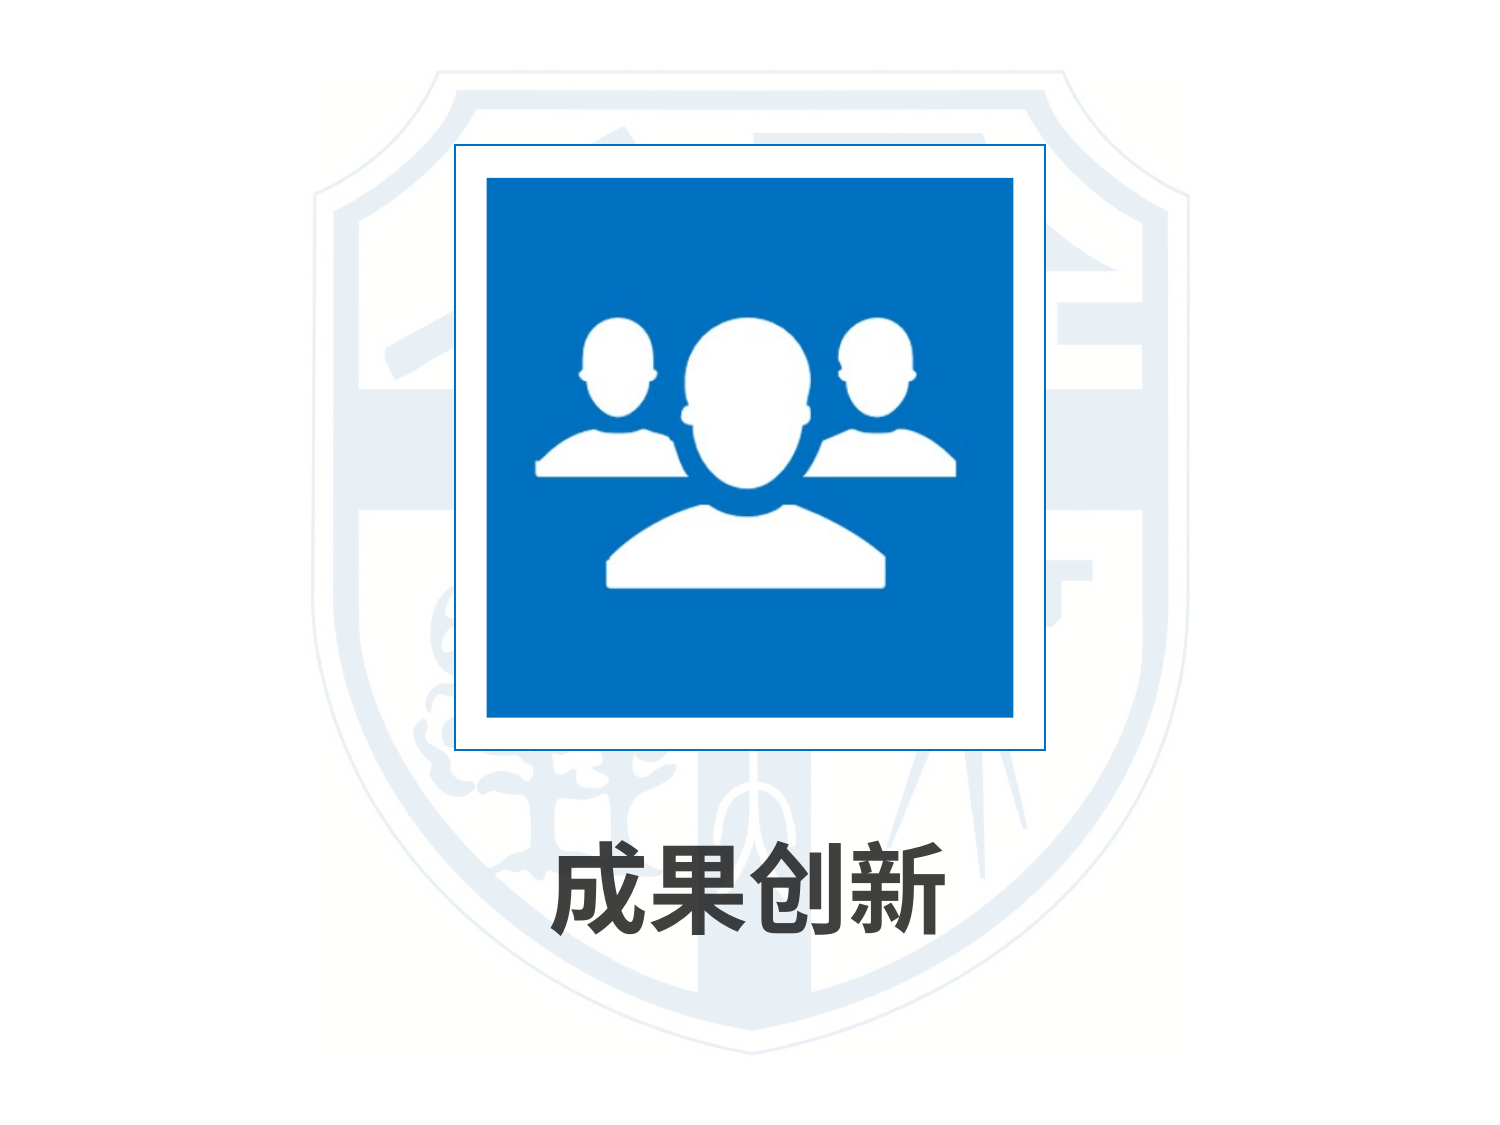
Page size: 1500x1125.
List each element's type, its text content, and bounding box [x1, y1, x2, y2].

text_box 成果创新 [533, 819, 965, 955]
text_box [454, 145, 1046, 751]
